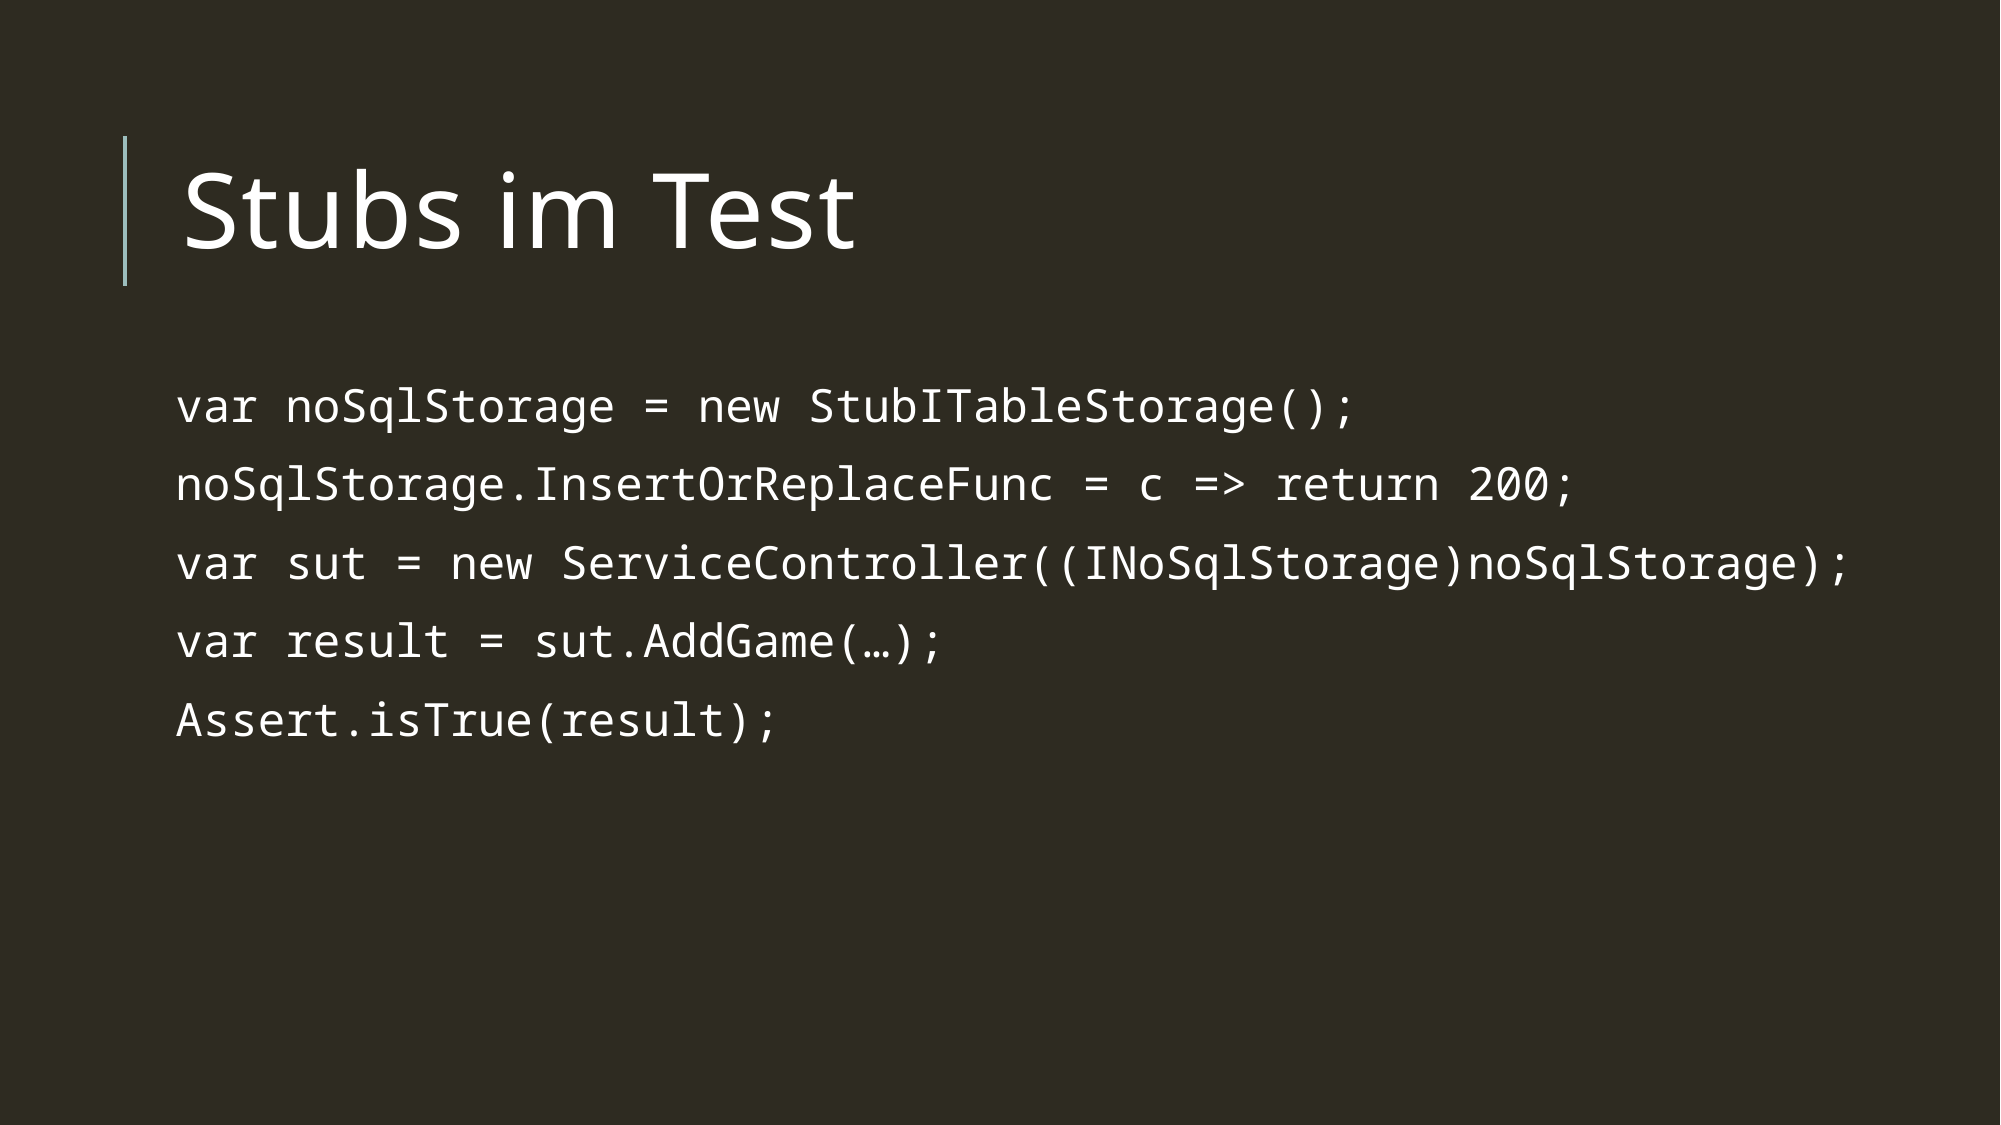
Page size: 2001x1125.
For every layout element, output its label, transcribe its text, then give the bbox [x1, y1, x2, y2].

title Stubs im Test [168, 96, 1763, 342]
list var noSqlStorage = new StubITableStorage(); noSqlStorage.InsertOrReplaceFunc = c => return 200; var sut = new ServiceController((INoSqlStorage)noSqlStorage); var result = sut.AddGame(…); Assert.isTrue(result); [168, 375, 2000, 1035]
